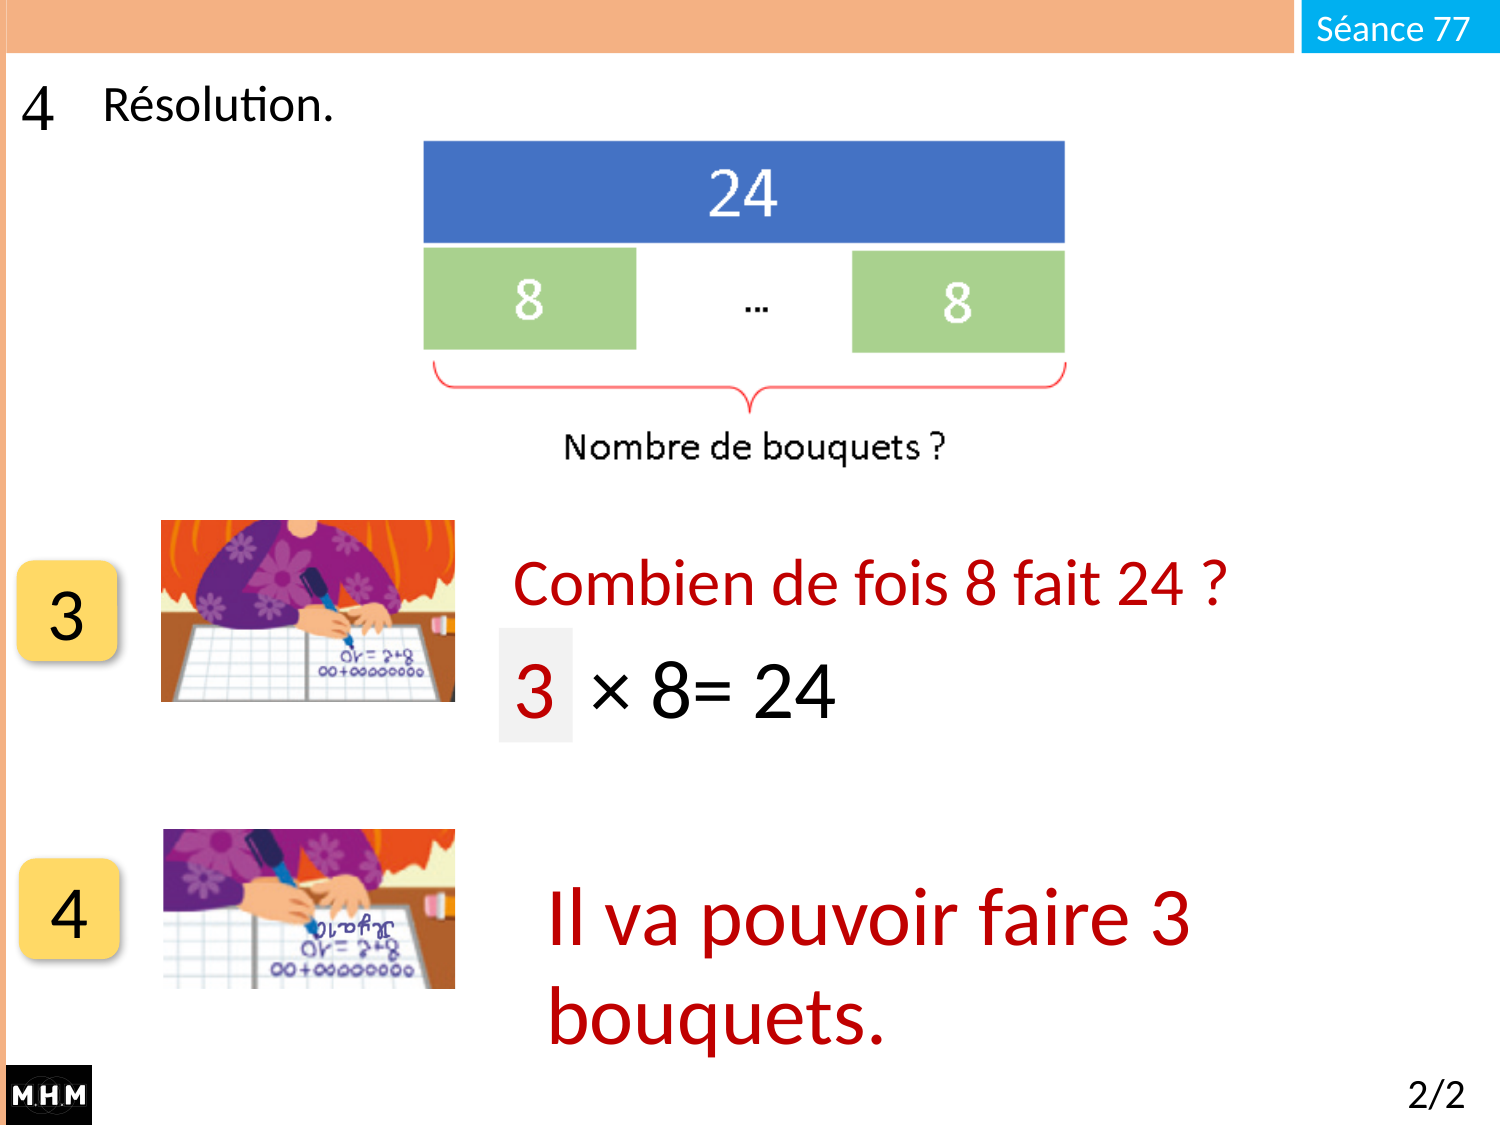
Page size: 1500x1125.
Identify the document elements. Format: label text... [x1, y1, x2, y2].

text_box 3 [498, 627, 573, 743]
text_box 4 [17, 857, 121, 961]
text_box … × 8= 24 [573, 627, 1424, 743]
list 2/2 [1373, 1064, 1500, 1125]
text_box Combien de fois 8 fait 24 ? [498, 531, 1424, 627]
text_box Il va pouvoir faire 3 bouquets. [531, 854, 1456, 1069]
text_box 3 [15, 559, 119, 663]
picture [163, 828, 456, 989]
title Résolution. [87, 32, 1382, 140]
picture [413, 135, 1087, 477]
picture [6, 1065, 92, 1125]
picture [161, 520, 456, 702]
